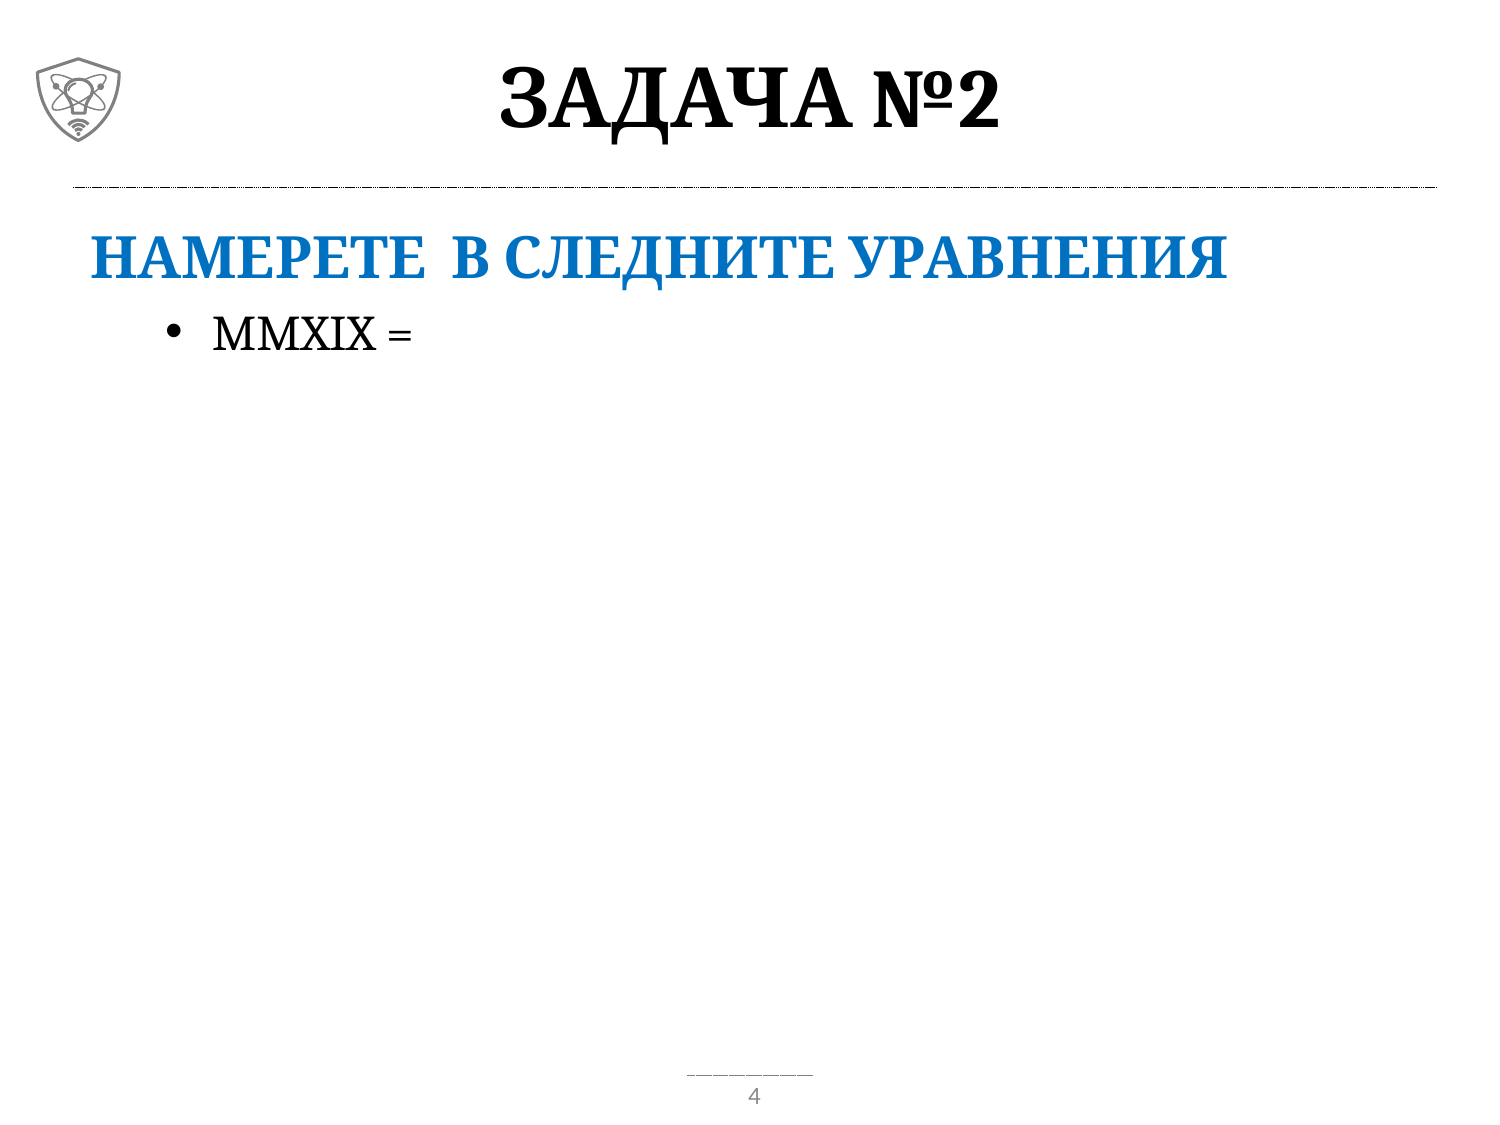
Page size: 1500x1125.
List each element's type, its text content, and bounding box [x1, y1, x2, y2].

slide_number 4 [579, 1065, 930, 1125]
title Задача №2 [0, 0, 1500, 188]
